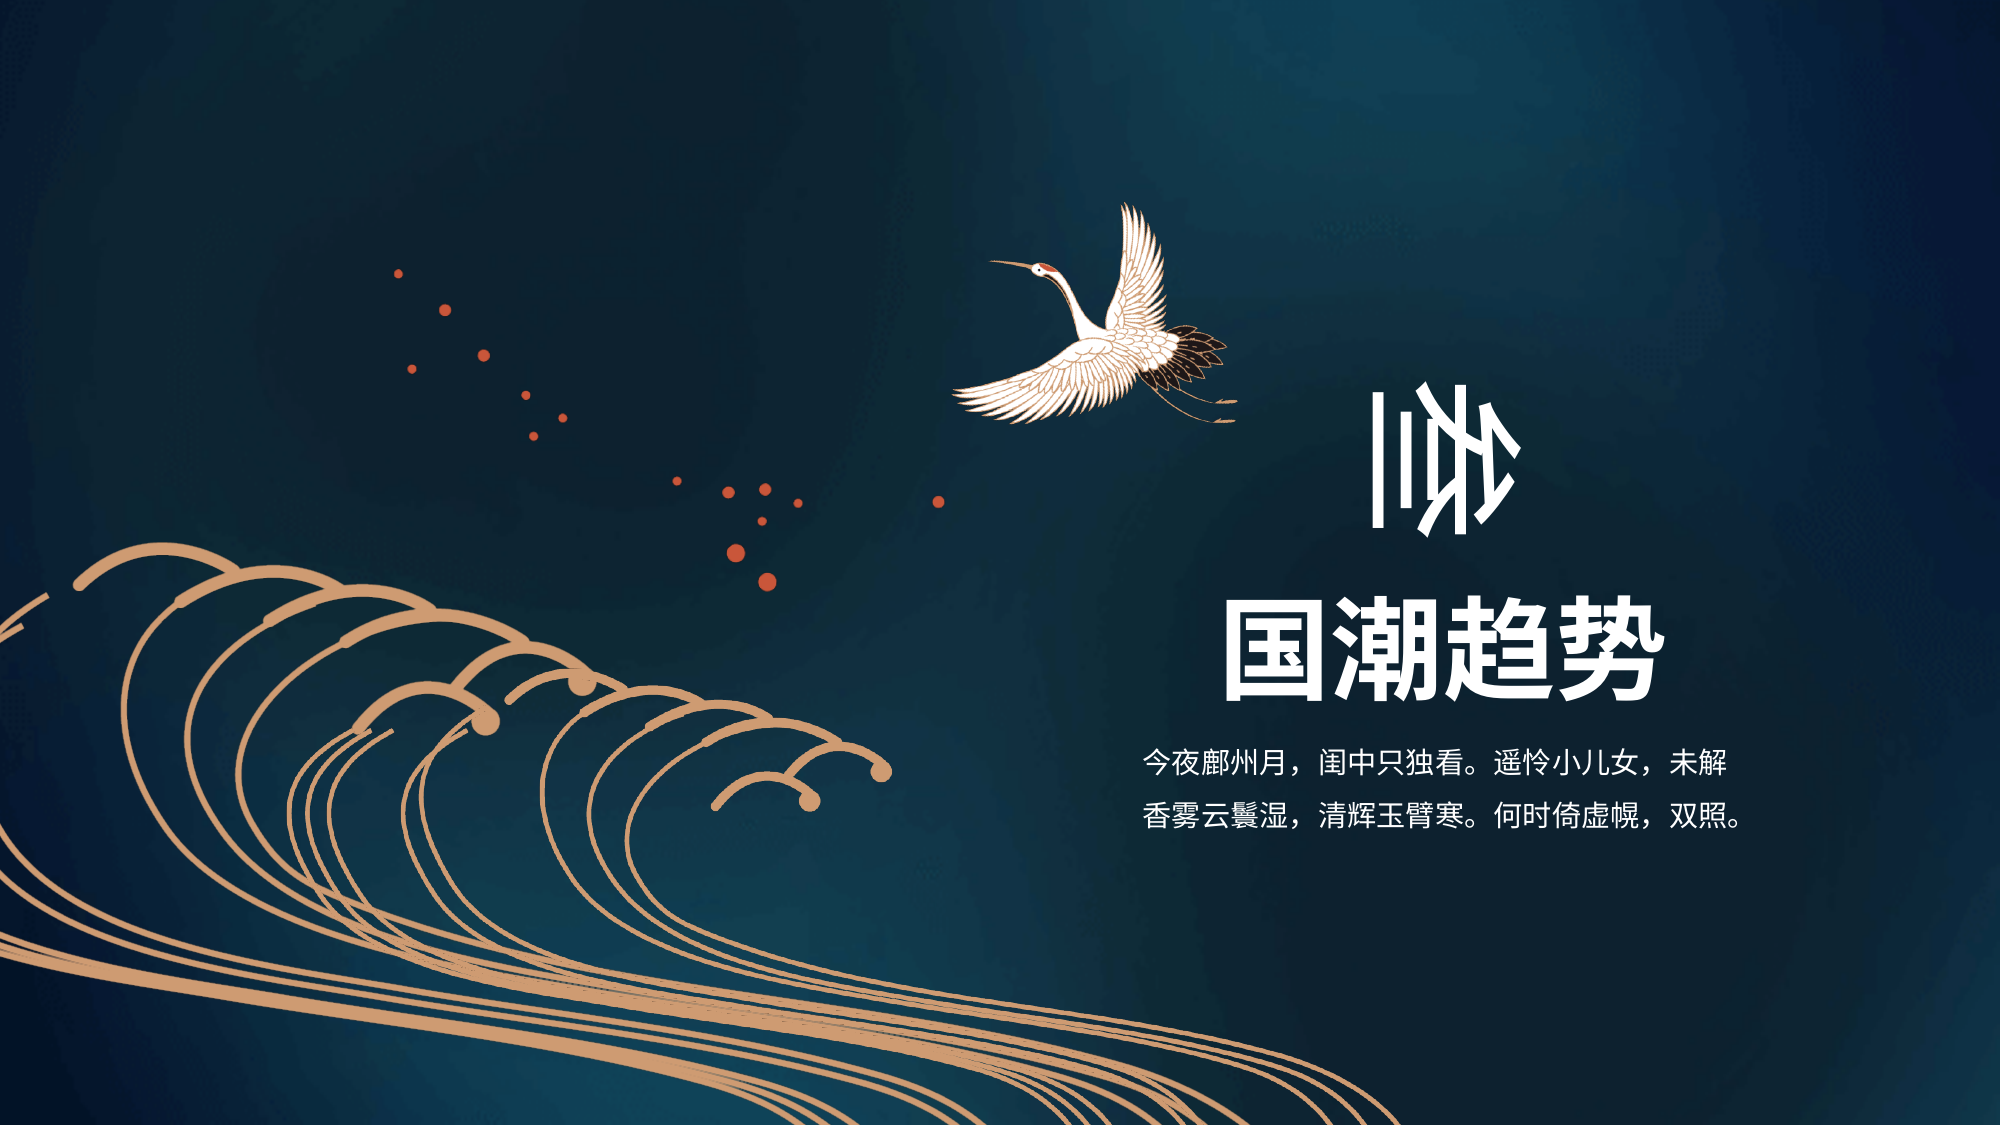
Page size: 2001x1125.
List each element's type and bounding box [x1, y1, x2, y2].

text_box [0, 461, 1460, 1125]
picture [0, 0, 2000, 1125]
